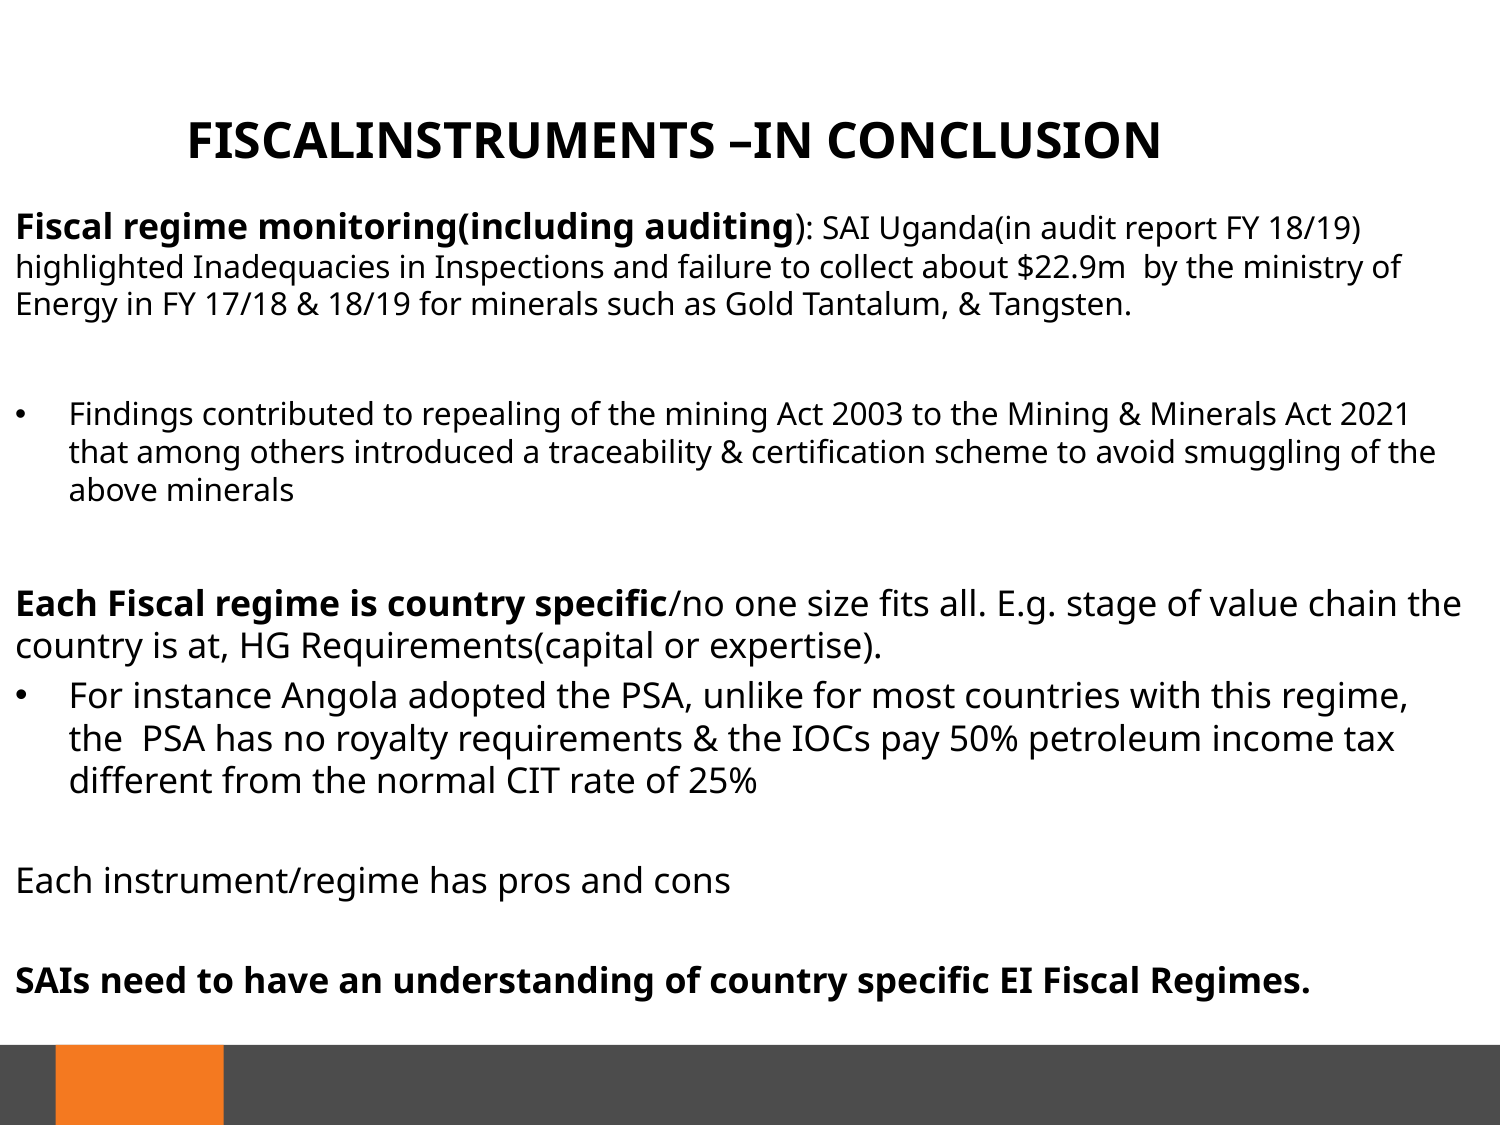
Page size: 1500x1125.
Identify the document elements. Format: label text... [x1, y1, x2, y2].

list Fiscal regime monitoring(including auditing): SAI Uganda(in audit report FY 18/19) highlighted Inadequacies in Inspections and failure to collect about $22.9m by the ministry of Energy in FY 17/18 & 18/19 for minerals such as Gold Tantalum, & Tangsten. Findings contributed to repealing of the mining Act 2003 to the Mining & Minerals Act 2021 that among others introduced a traceability & certification scheme to avoid smuggling of the above minerals Each Fiscal regime is country specific/no one size fits all. E.g. stage of value chain the country is at, HG Requirements(capital or expertise). For instance Angola adopted the PSA, unlike for most countries with this regime, the PSA has no royalty requirements & the IOCs pay 50% petroleum income tax different from the normal CIT rate of 25% Each instrument/regime has pros and cons SAIs need to have an understanding of country specific EI Fiscal Regimes. [0, 196, 1483, 1014]
title FISCALINSTRUMENTS –IN CONCLUSION [0, 45, 1350, 196]
